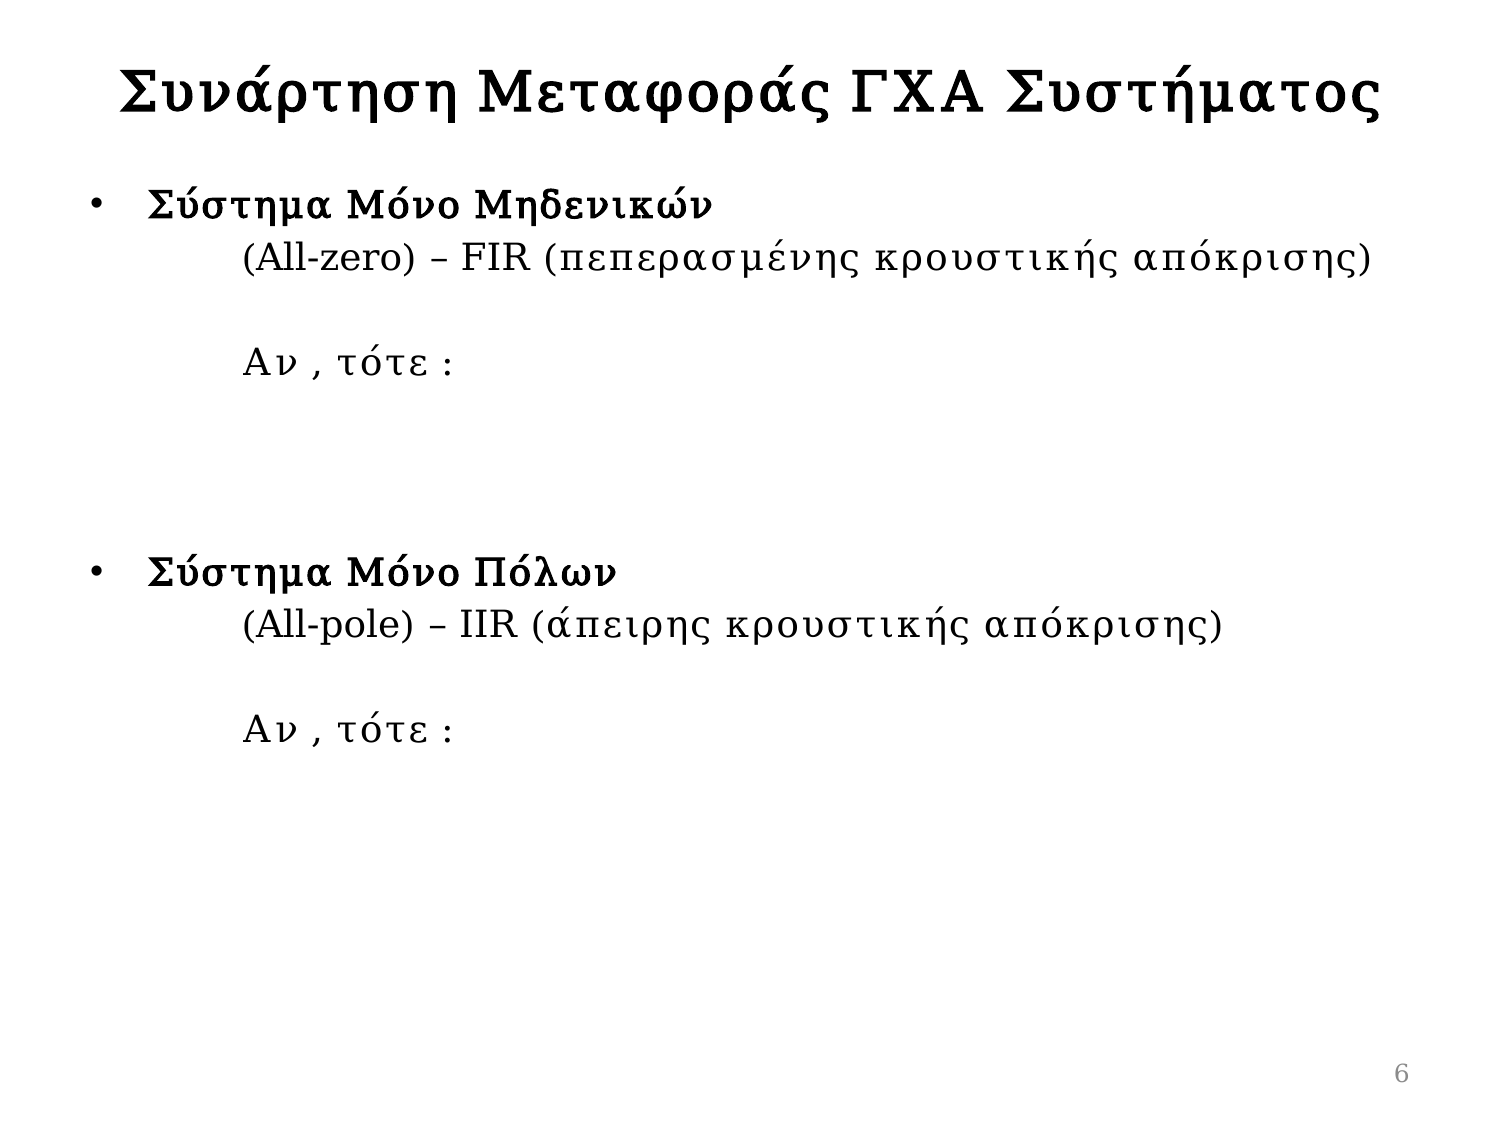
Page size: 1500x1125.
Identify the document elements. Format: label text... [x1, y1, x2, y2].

slide_number 6 [1222, 1042, 1425, 1103]
title Συνάρτηση Μεταφοράς ΓΧΑ Συστήματος [75, 19, 1425, 159]
